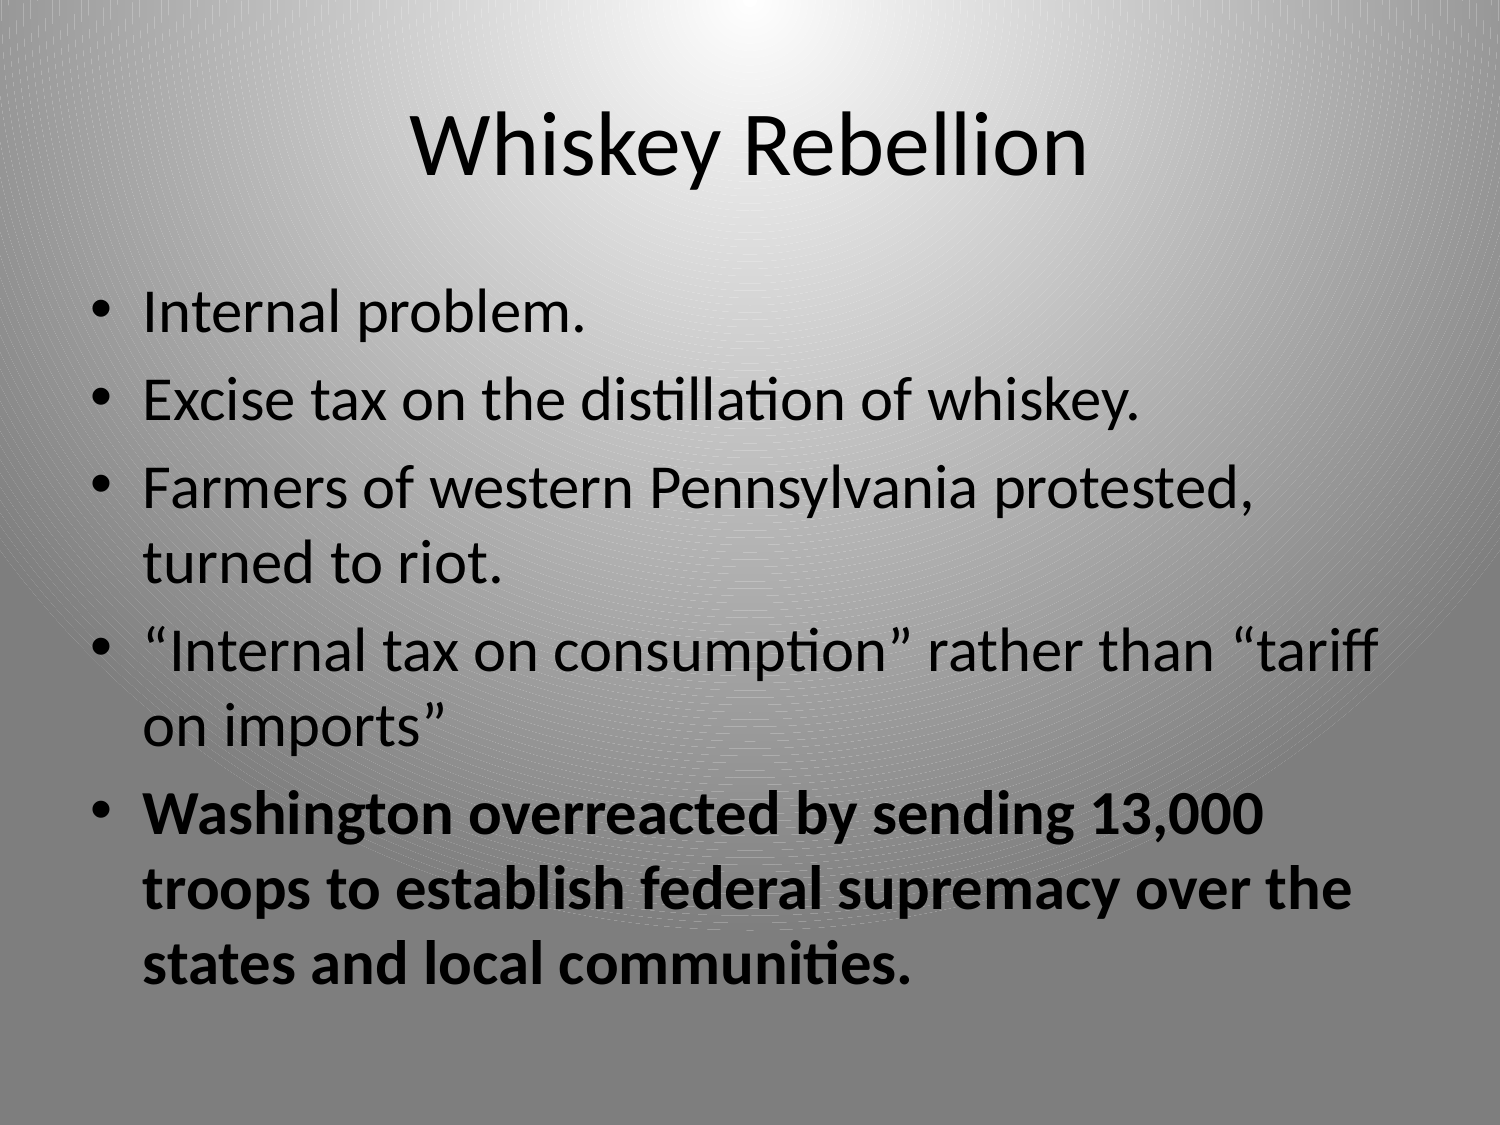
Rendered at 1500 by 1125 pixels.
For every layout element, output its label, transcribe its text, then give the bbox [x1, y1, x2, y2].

list Internal problem. Excise tax on the distillation of whiskey. Farmers of western Pennsylvania protested, turned to riot. “Internal tax on consumption” rather than “tariff on imports” Washington overreacted by sending 13,000 troops to establish federal supremacy over the states and local communities. [75, 262, 1425, 1005]
title Whiskey Rebellion [75, 45, 1425, 233]
